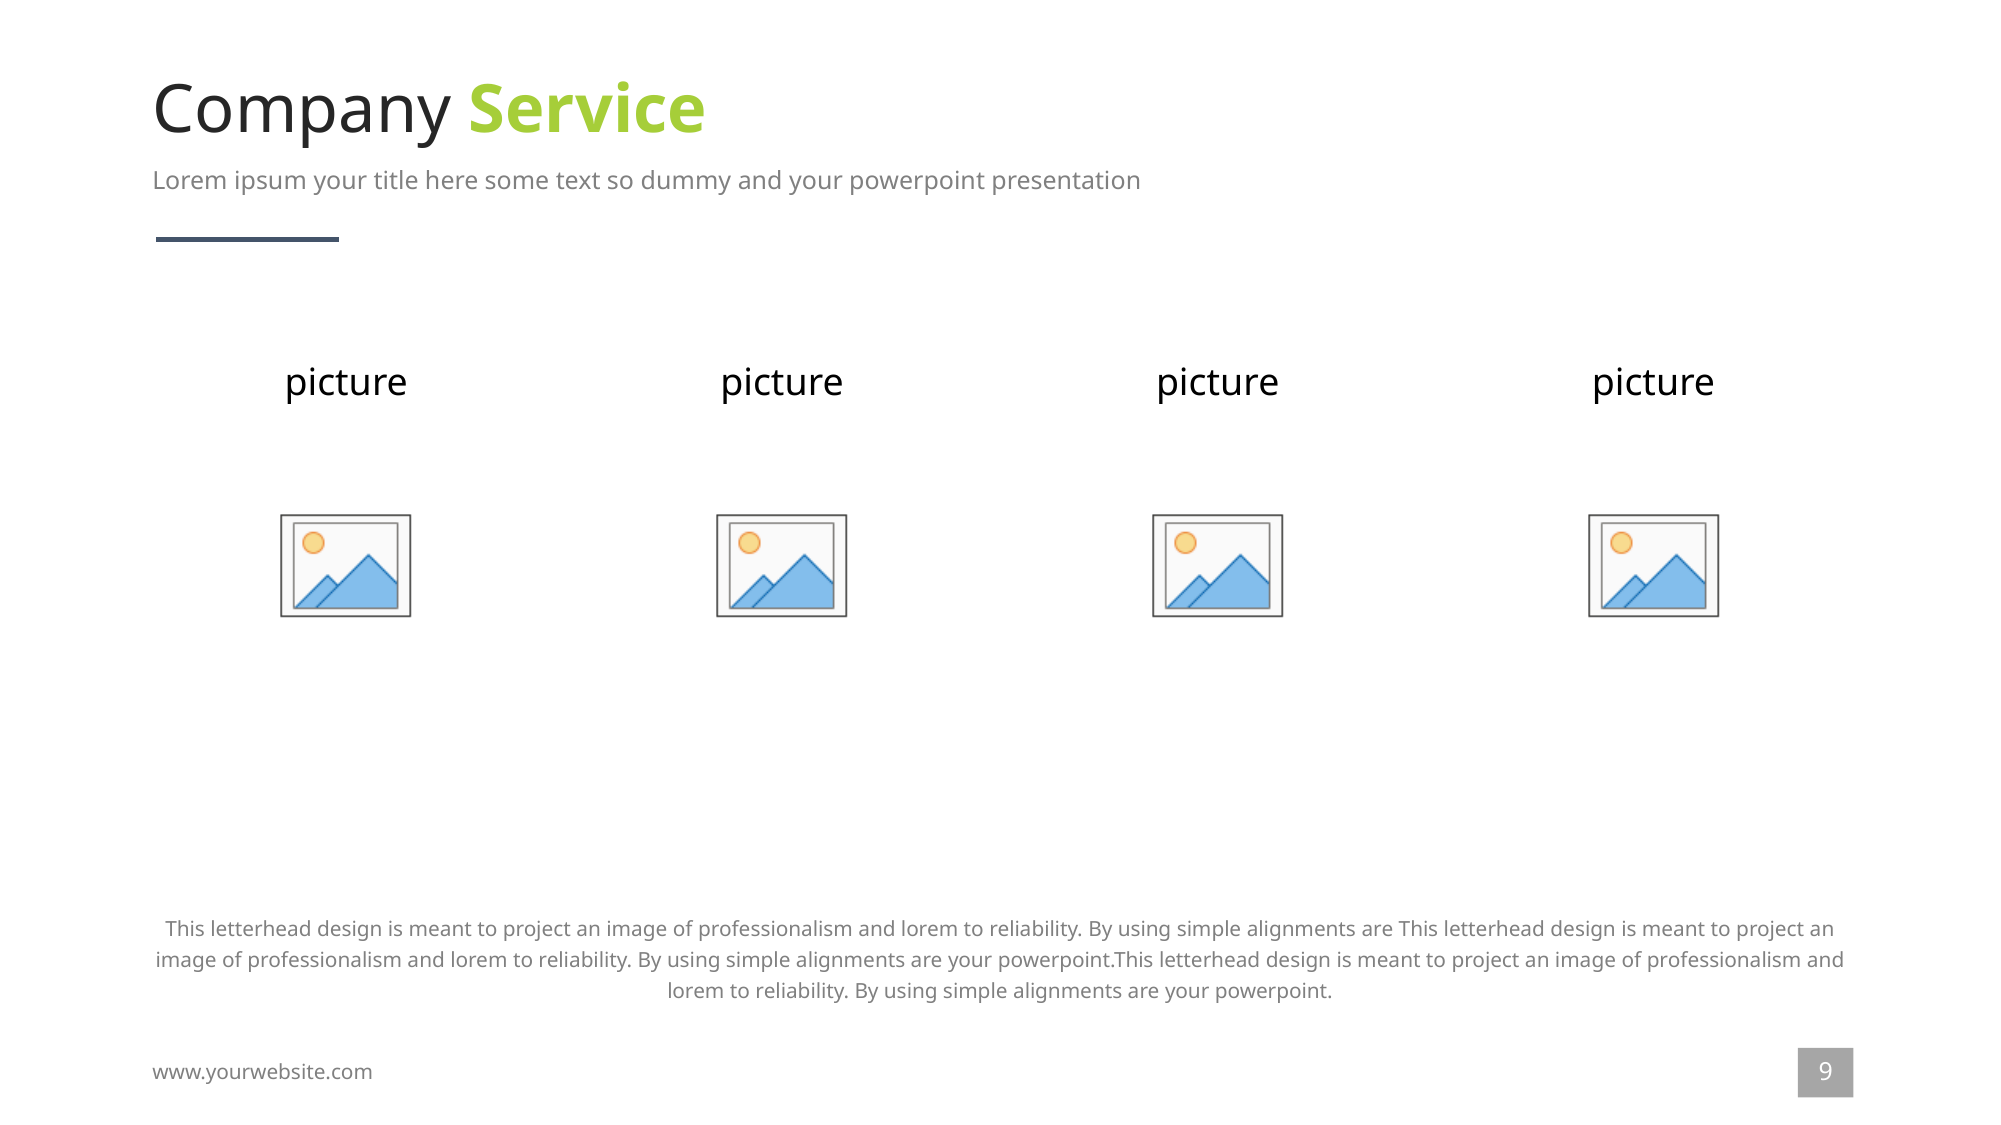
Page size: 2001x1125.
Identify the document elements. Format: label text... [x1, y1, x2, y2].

picture [573, 349, 992, 782]
text_box This letterhead design is meant to project an image of professionalism and lorem to reliability. By using simple alignments are This letterhead design is meant to project an image of professionalism and lorem to reliability. By using simple alignments are your powerpoint.This letterhead design is meant to project an image of professionalism and lorem to reliability. By using simple alignments are your powerpoint. [137, 898, 1863, 1013]
title Company Service [137, 55, 1863, 160]
picture [1008, 349, 1427, 782]
footer www.yourwebsite.com [137, 1042, 415, 1103]
slide_number 9 [1788, 1042, 1863, 1103]
list Lorem ipsum your title here some text so dummy and your powerpoint presentation [137, 160, 1863, 207]
picture [1444, 349, 1863, 782]
picture [137, 349, 556, 782]
